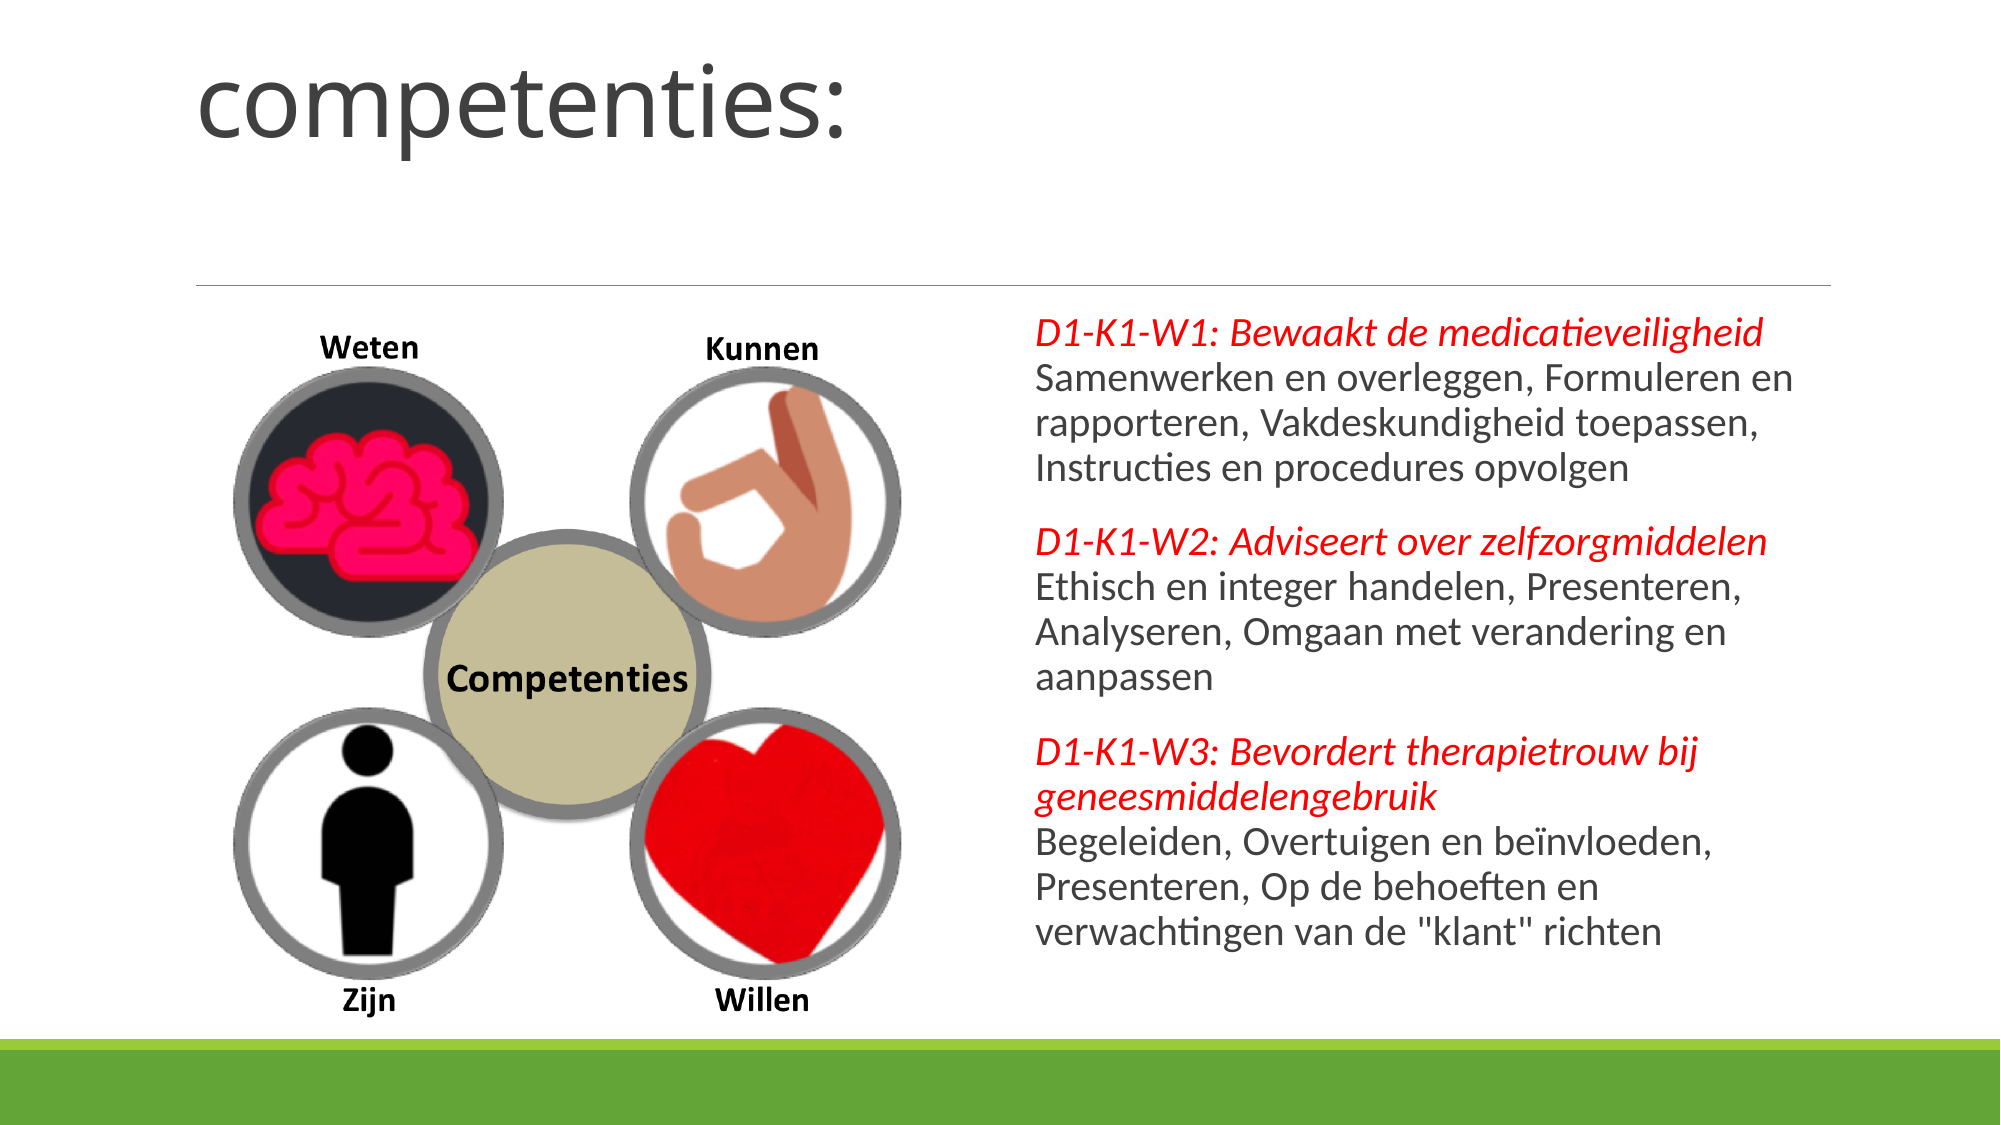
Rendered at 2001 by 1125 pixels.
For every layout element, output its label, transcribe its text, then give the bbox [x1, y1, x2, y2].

list D1-K1-W1: Bewaakt de medicatieveiligheid Samenwerken en overleggen, Formuleren en rapporteren, Vakdeskundigheid toepassen, Instructies en procedures opvolgen D1-K1-W2: Adviseert over zelfzorgmiddelen Ethisch en integer handelen, Presenteren, Analyseren, Omgaan met verandering en aanpassen D1-K1-W3: Bevordert therapietrouw bij geneesmiddelengebruik Begeleiden, Overtuigen en beïnvloeden, Presenteren, Op de behoeften en verwachtingen van de "klant" richten [1020, 302, 1830, 963]
title competenties: [180, 47, 1830, 285]
picture [229, 315, 904, 1025]
